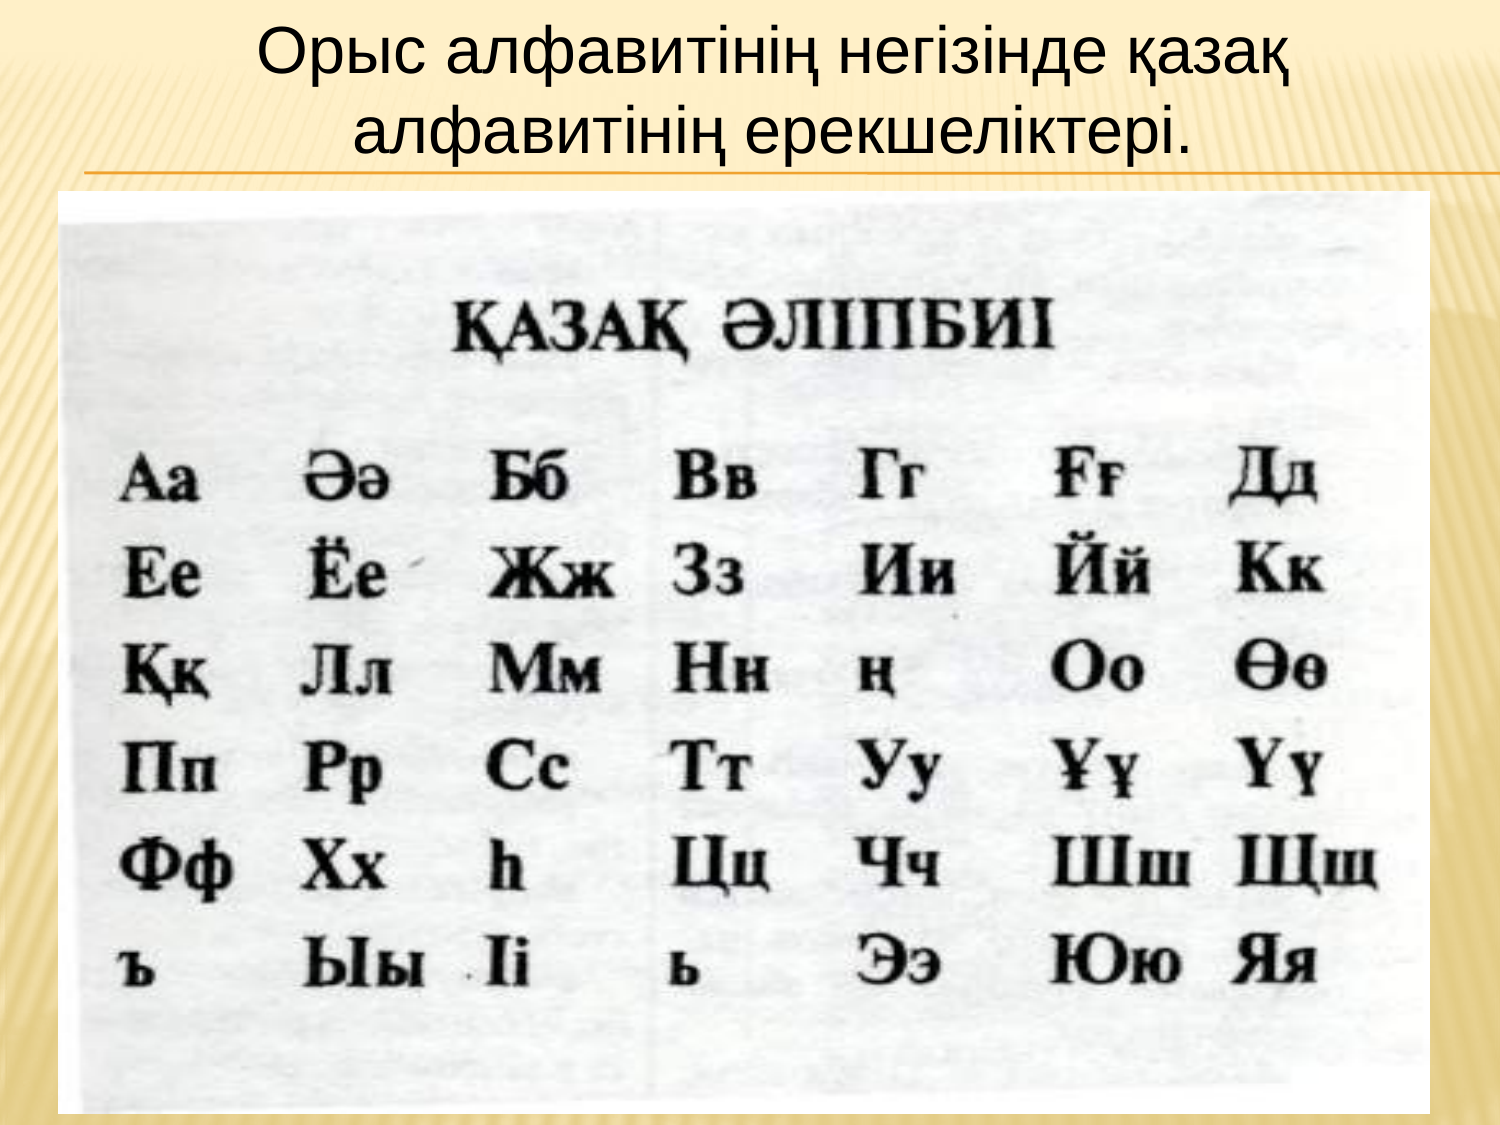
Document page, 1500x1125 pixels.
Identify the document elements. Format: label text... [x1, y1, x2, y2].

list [58, 191, 1430, 1115]
text_box Орыс алфавитінің негізінде қазақ алфавитінің ерекшеліктері. [46, 0, 1500, 175]
